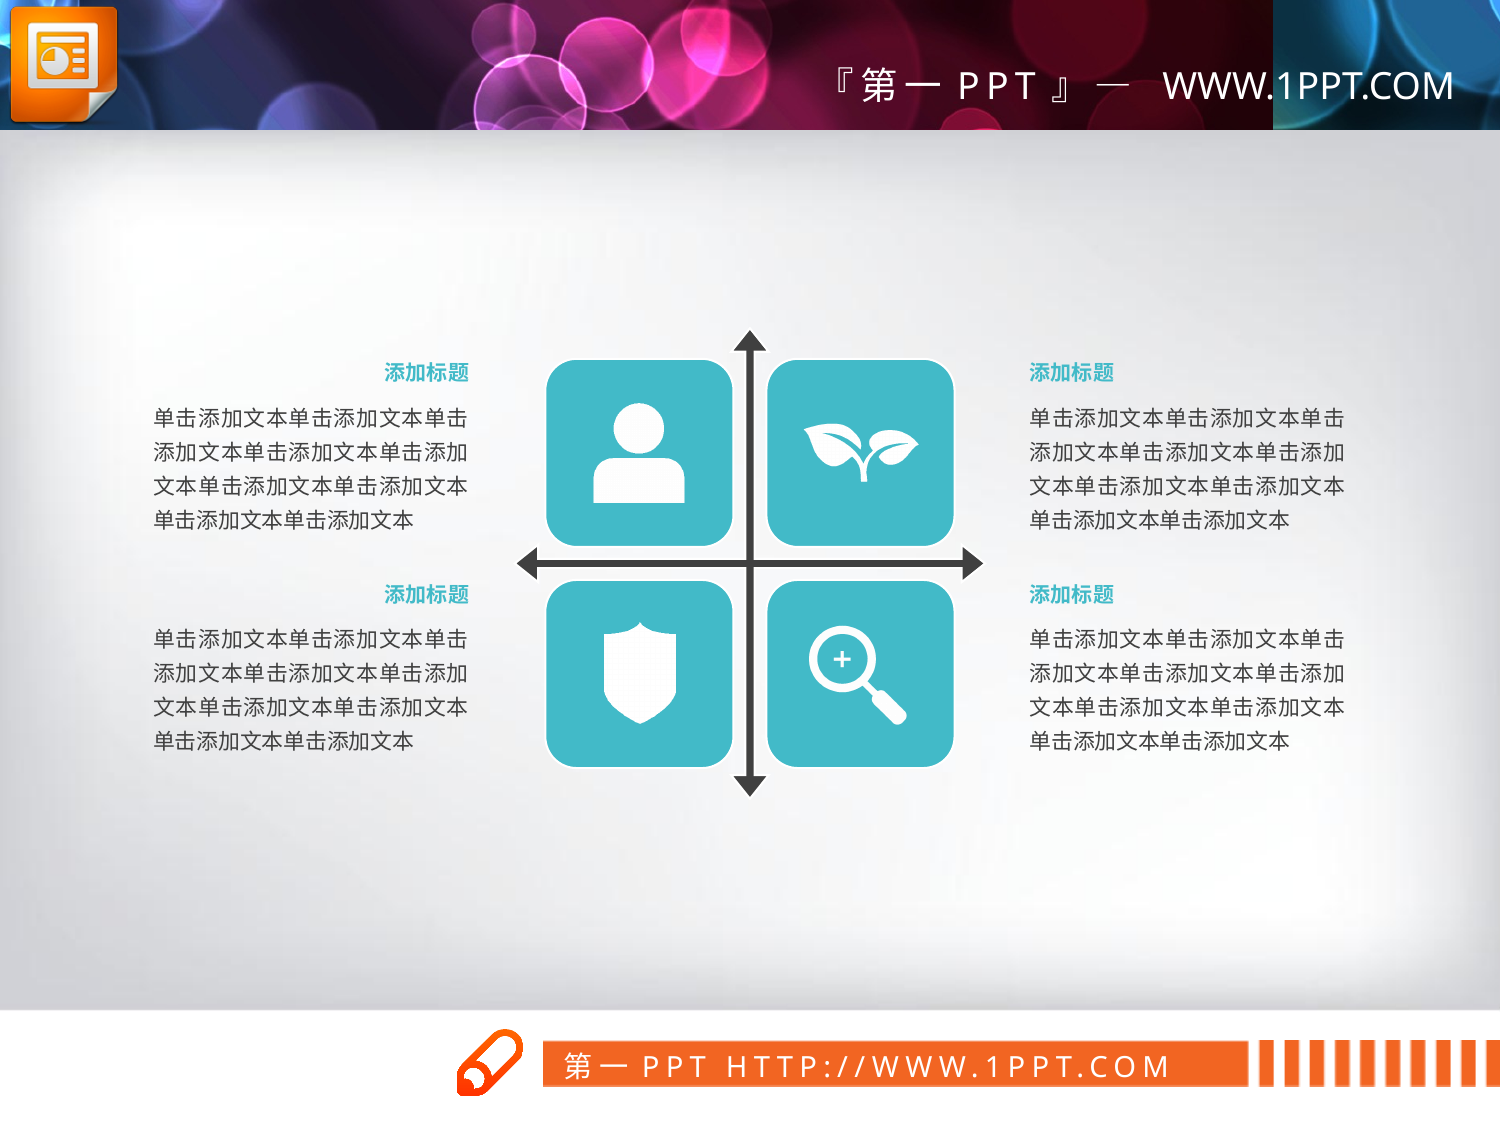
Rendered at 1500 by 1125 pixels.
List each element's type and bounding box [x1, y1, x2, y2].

text_box [514, 328, 986, 799]
text_box [1014, 355, 1361, 543]
text_box [766, 579, 955, 769]
text_box [545, 579, 734, 769]
text_box [138, 355, 485, 543]
picture [0, 0, 1500, 1012]
text_box [138, 576, 485, 764]
text_box [545, 358, 734, 548]
text_box [766, 358, 955, 548]
text_box [1014, 576, 1361, 764]
picture [543, 1040, 1500, 1087]
